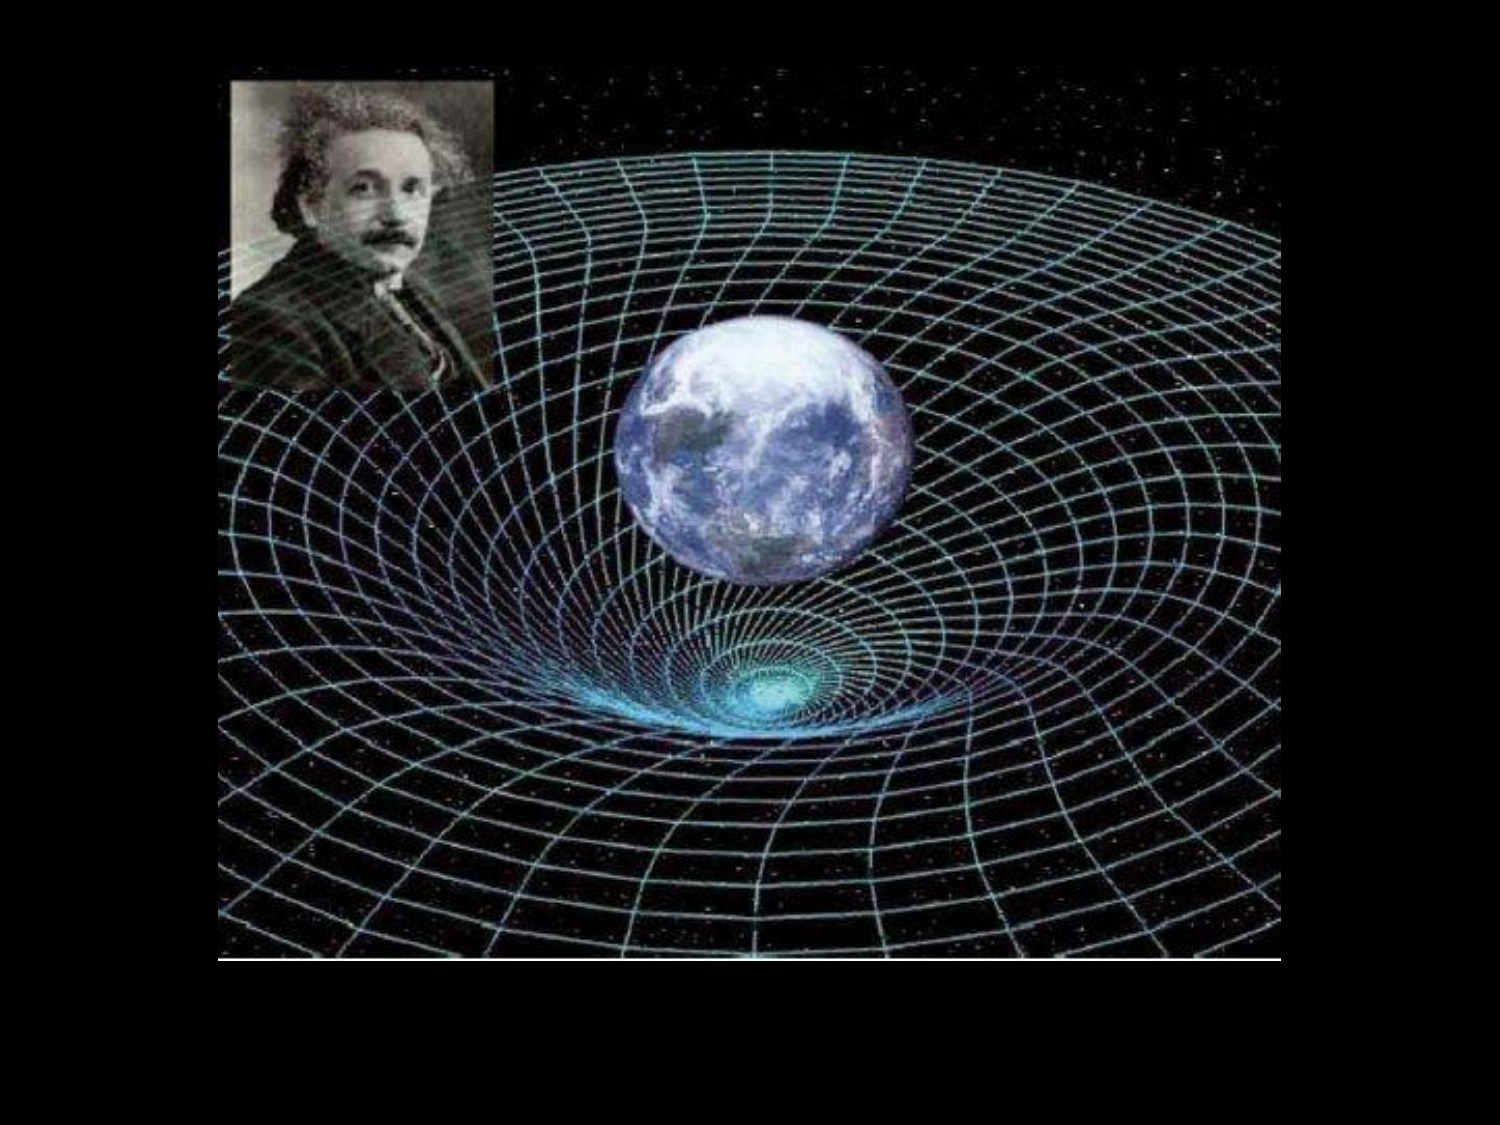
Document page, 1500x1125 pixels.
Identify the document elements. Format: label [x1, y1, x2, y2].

picture [218, 66, 1281, 962]
